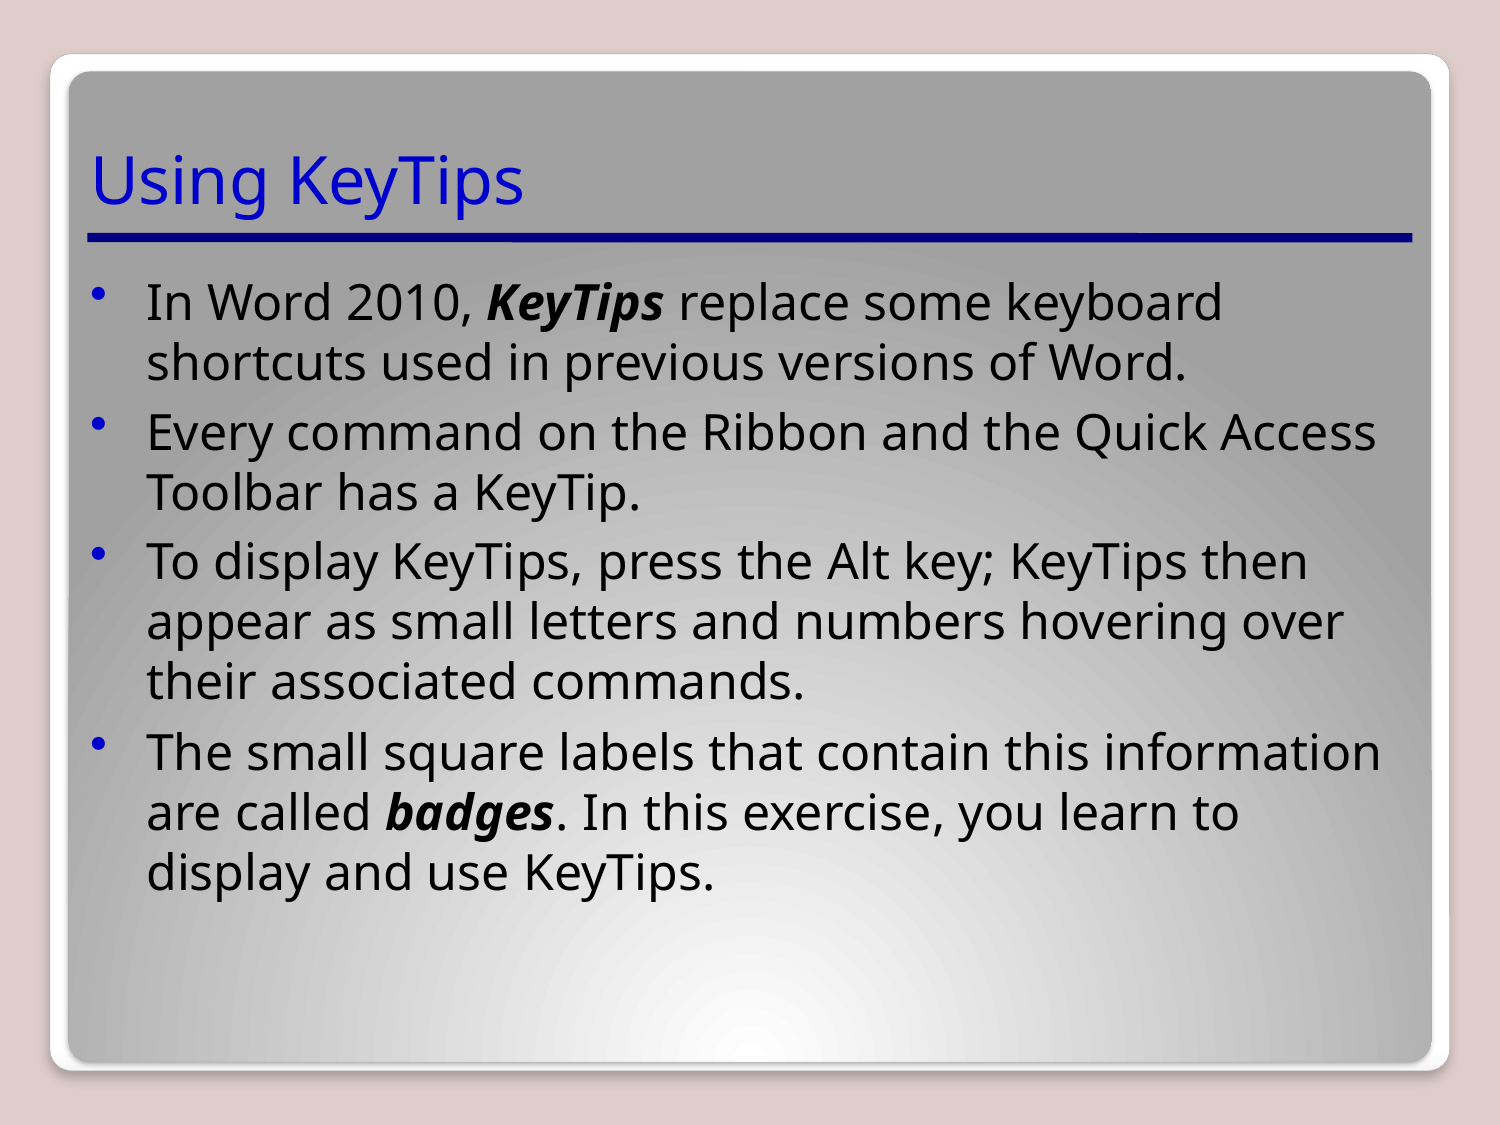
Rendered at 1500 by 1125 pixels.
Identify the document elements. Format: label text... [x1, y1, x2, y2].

list In Word 2010, KeyTips replace some keyboard shortcuts used in previous versions of Word. Every command on the Ribbon and the Quick Access Toolbar has a KeyTip. To display KeyTips, press the Alt key; KeyTips then appear as small letters and numbers hovering over their associated commands. The small square labels that contain this information are called badges. In this exercise, you learn to display and use KeyTips. [74, 262, 1426, 1063]
title Using KeyTips [74, 74, 1426, 226]
